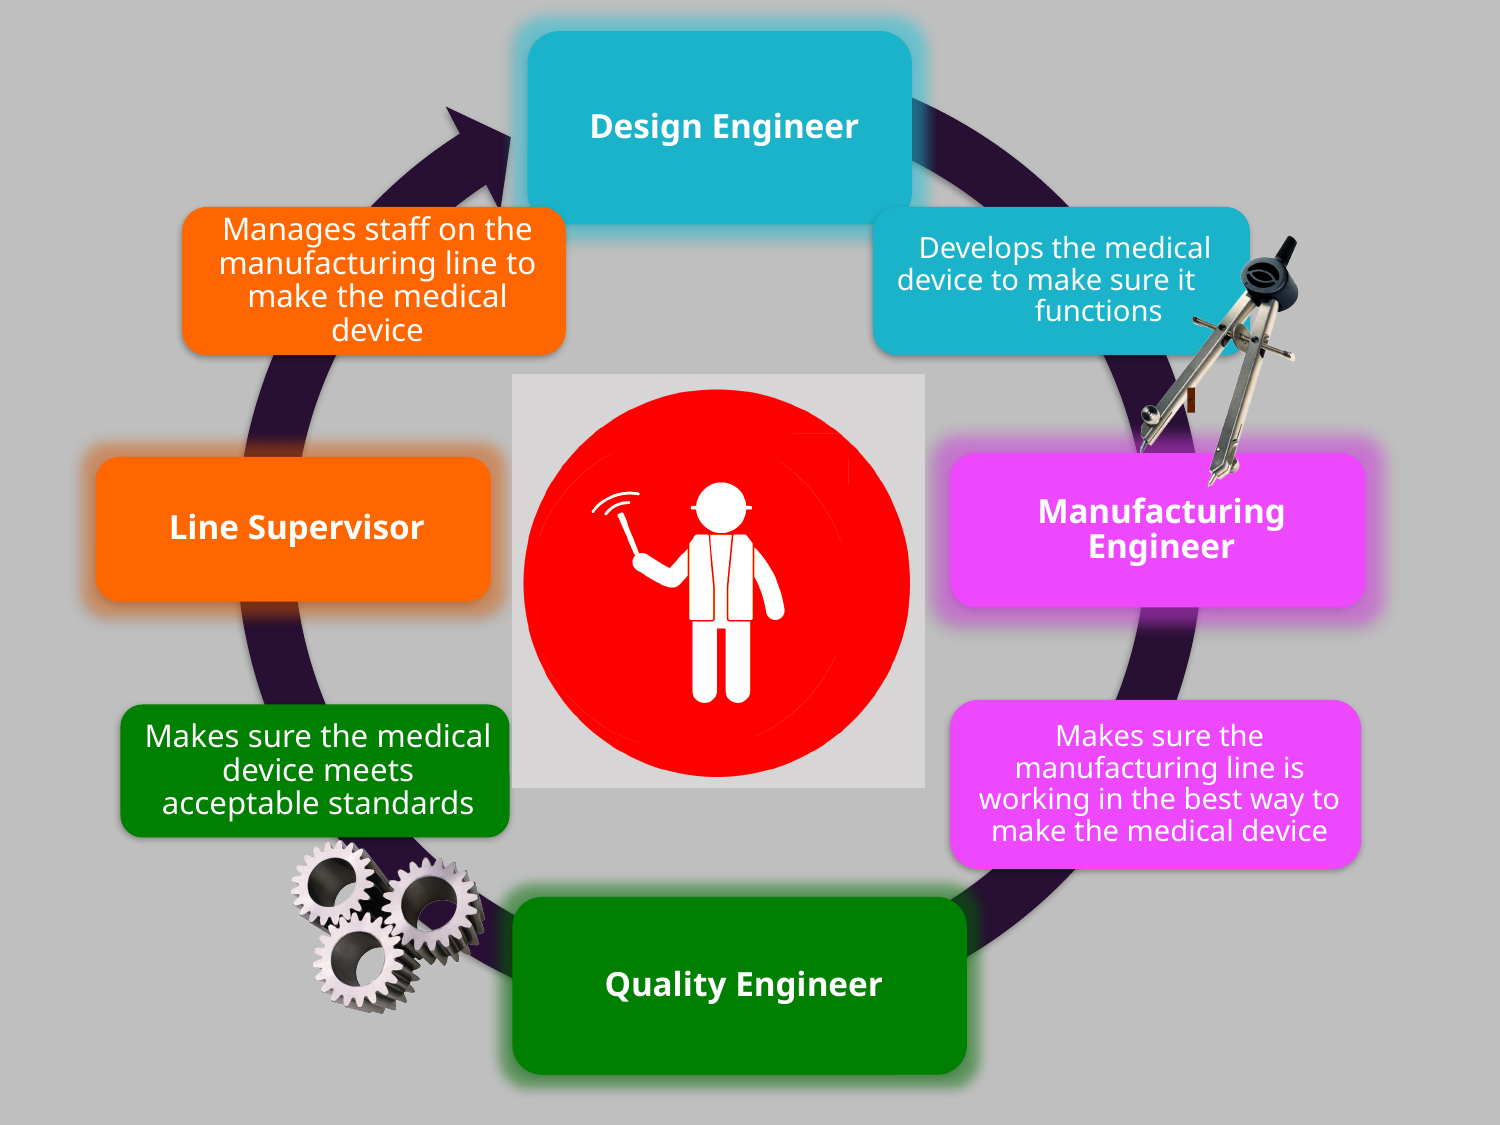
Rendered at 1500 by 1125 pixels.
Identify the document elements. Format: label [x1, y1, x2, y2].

picture [287, 837, 488, 1017]
text_box [0, 49, 1451, 1076]
picture [1107, 290, 1369, 450]
picture [512, 374, 926, 788]
